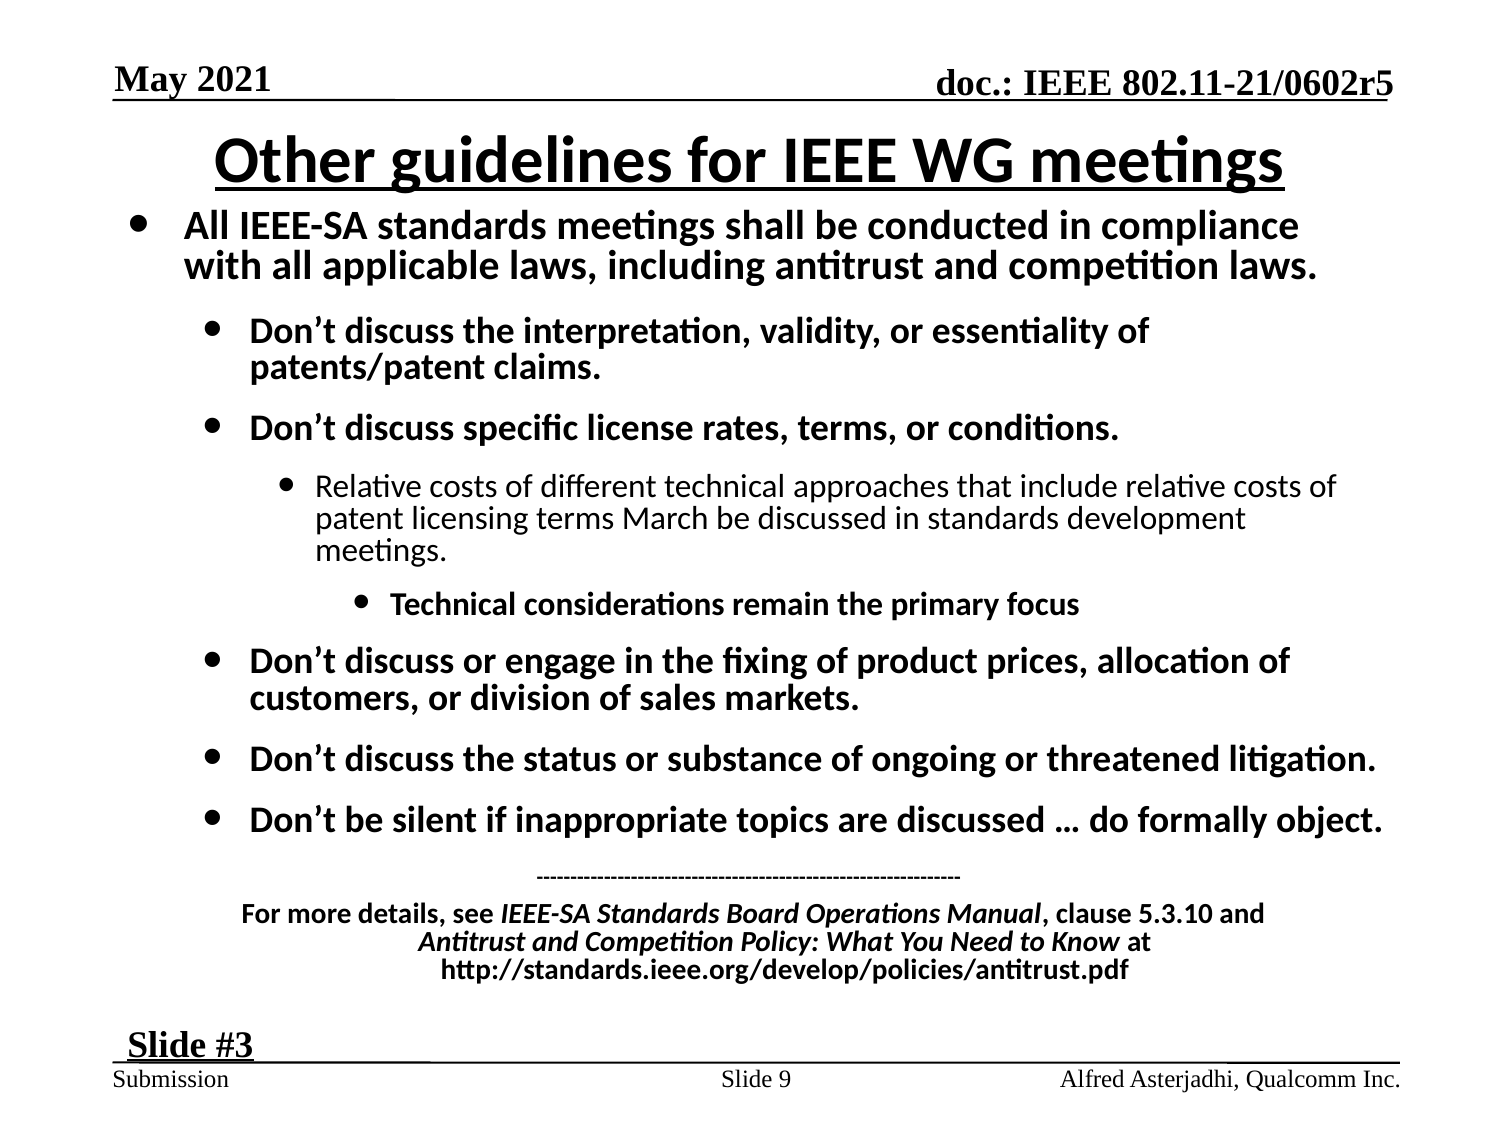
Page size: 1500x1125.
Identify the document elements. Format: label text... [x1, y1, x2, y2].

text_box Slide #3 [112, 1012, 269, 1073]
list All IEEE-SA standards meetings shall be conducted in compliance with all applicable laws, including antitrust and competition laws. Don’t discuss the interpretation, validity, or essentiality of patents/patent claims. Don’t discuss specific license rates, terms, or conditions. Relative costs of different technical approaches that include relative costs of patent licensing terms March be discussed in standards development meetings. Technical considerations remain the primary focus Don’t discuss or engage in the fixing of product prices, allocation of customers, or division of sales markets. Don’t discuss the status or substance of ongoing or threatened litigation. Don’t be silent if inappropriate topics are discussed … do formally object. --------------------------------------------------------------- For more details, see IEEE-SA Standards Board Operations Manual, clause 5.3.10 and Antitrust and Competition Policy: What You Need to Know at http://standards.ieee.org/develop/policies/antitrust.pdf [112, 199, 1402, 1063]
footer Alfred Asterjadhi, Qualcomm Inc. [878, 1061, 1402, 1093]
slide_number Slide 9 [712, 1061, 800, 1123]
title Other guidelines for IEEE WG meetings [112, 112, 1388, 199]
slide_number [114, 54, 493, 100]
